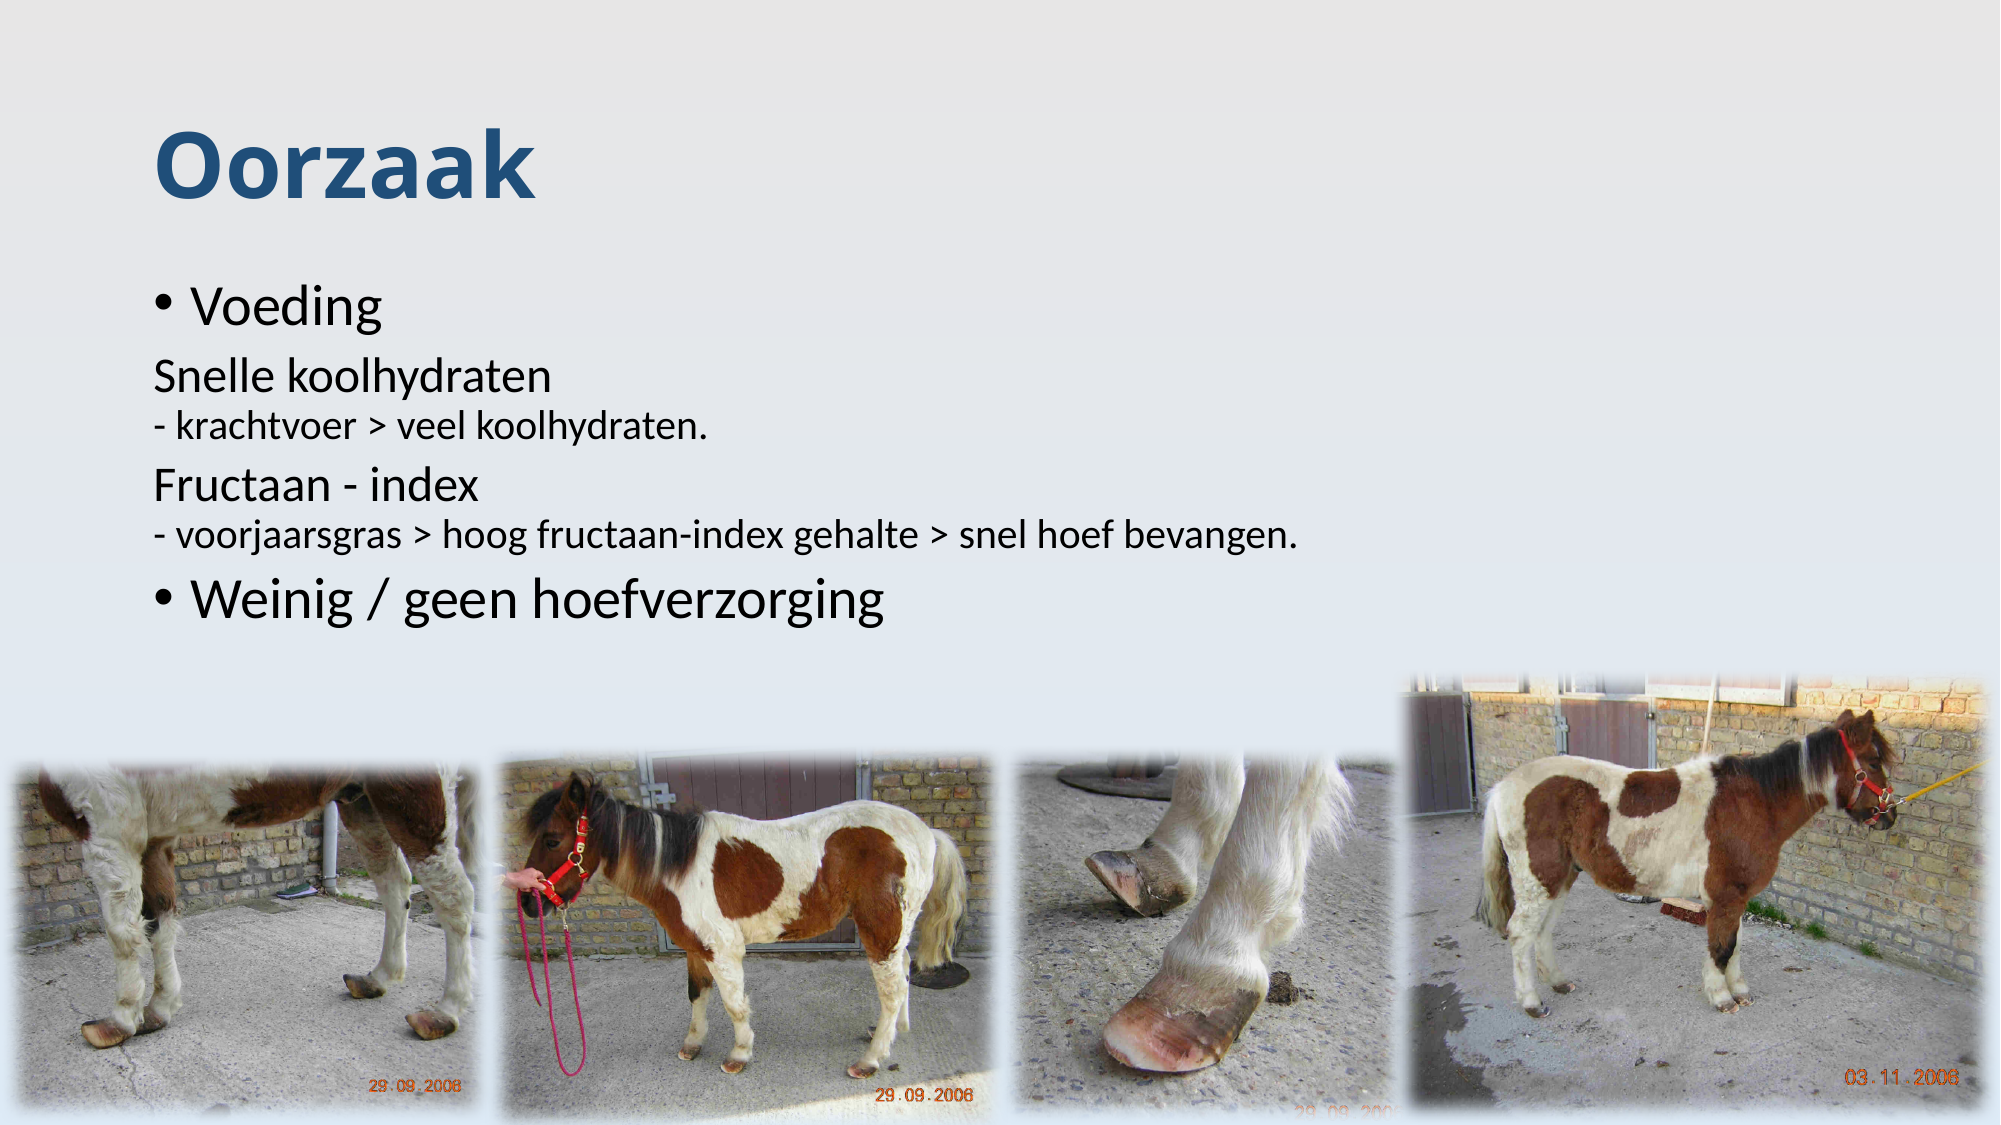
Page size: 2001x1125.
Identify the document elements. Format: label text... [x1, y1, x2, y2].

list Voeding Snelle koolhydraten - krachtvoer > veel koolhydraten. Fructaan - index - voorjaarsgras > hoog fructaan-index gehalte > snel hoef bevangen. Weinig / geen hoefverzorging [63, 263, 1455, 739]
picture [0, 668, 2000, 1125]
title Oorzaak [137, 59, 1863, 278]
